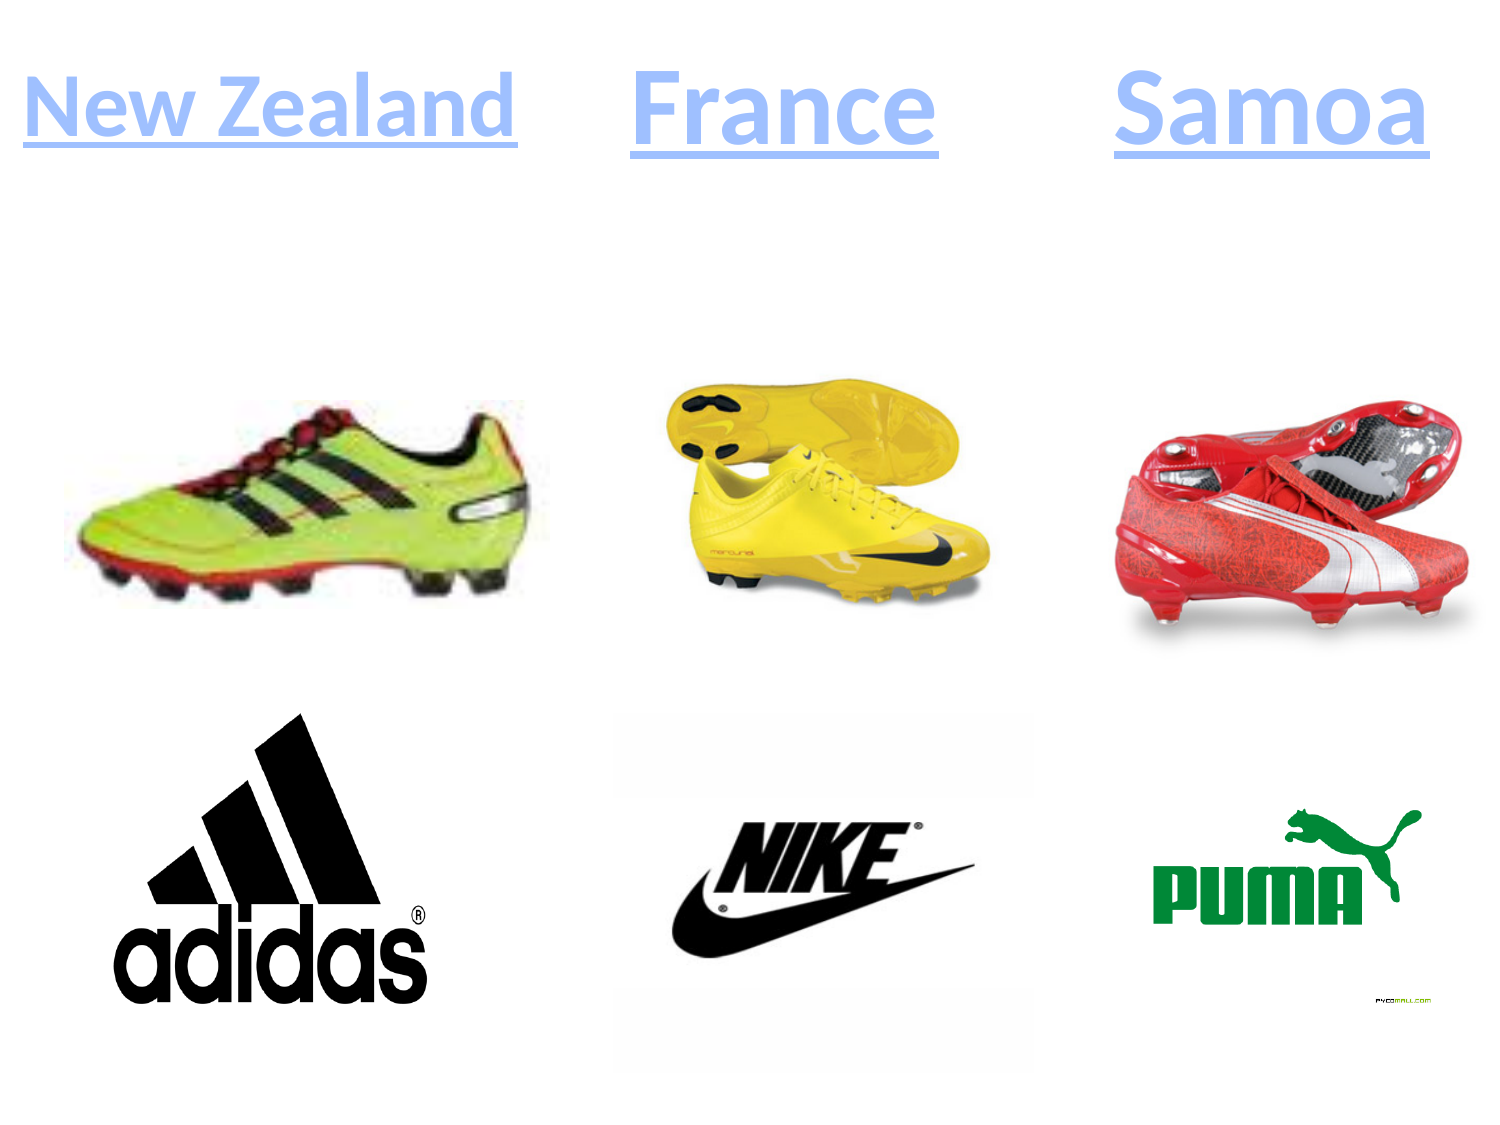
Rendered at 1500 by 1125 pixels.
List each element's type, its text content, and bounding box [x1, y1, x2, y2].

picture [613, 713, 1034, 1074]
text_box New Zealand [7, 37, 534, 162]
picture [631, 358, 1034, 651]
picture [113, 713, 429, 1007]
text_box France [614, 24, 954, 175]
picture [1131, 746, 1434, 1006]
text_box Samoa [1092, 24, 1452, 175]
picture [1092, 358, 1500, 662]
picture [64, 400, 550, 610]
